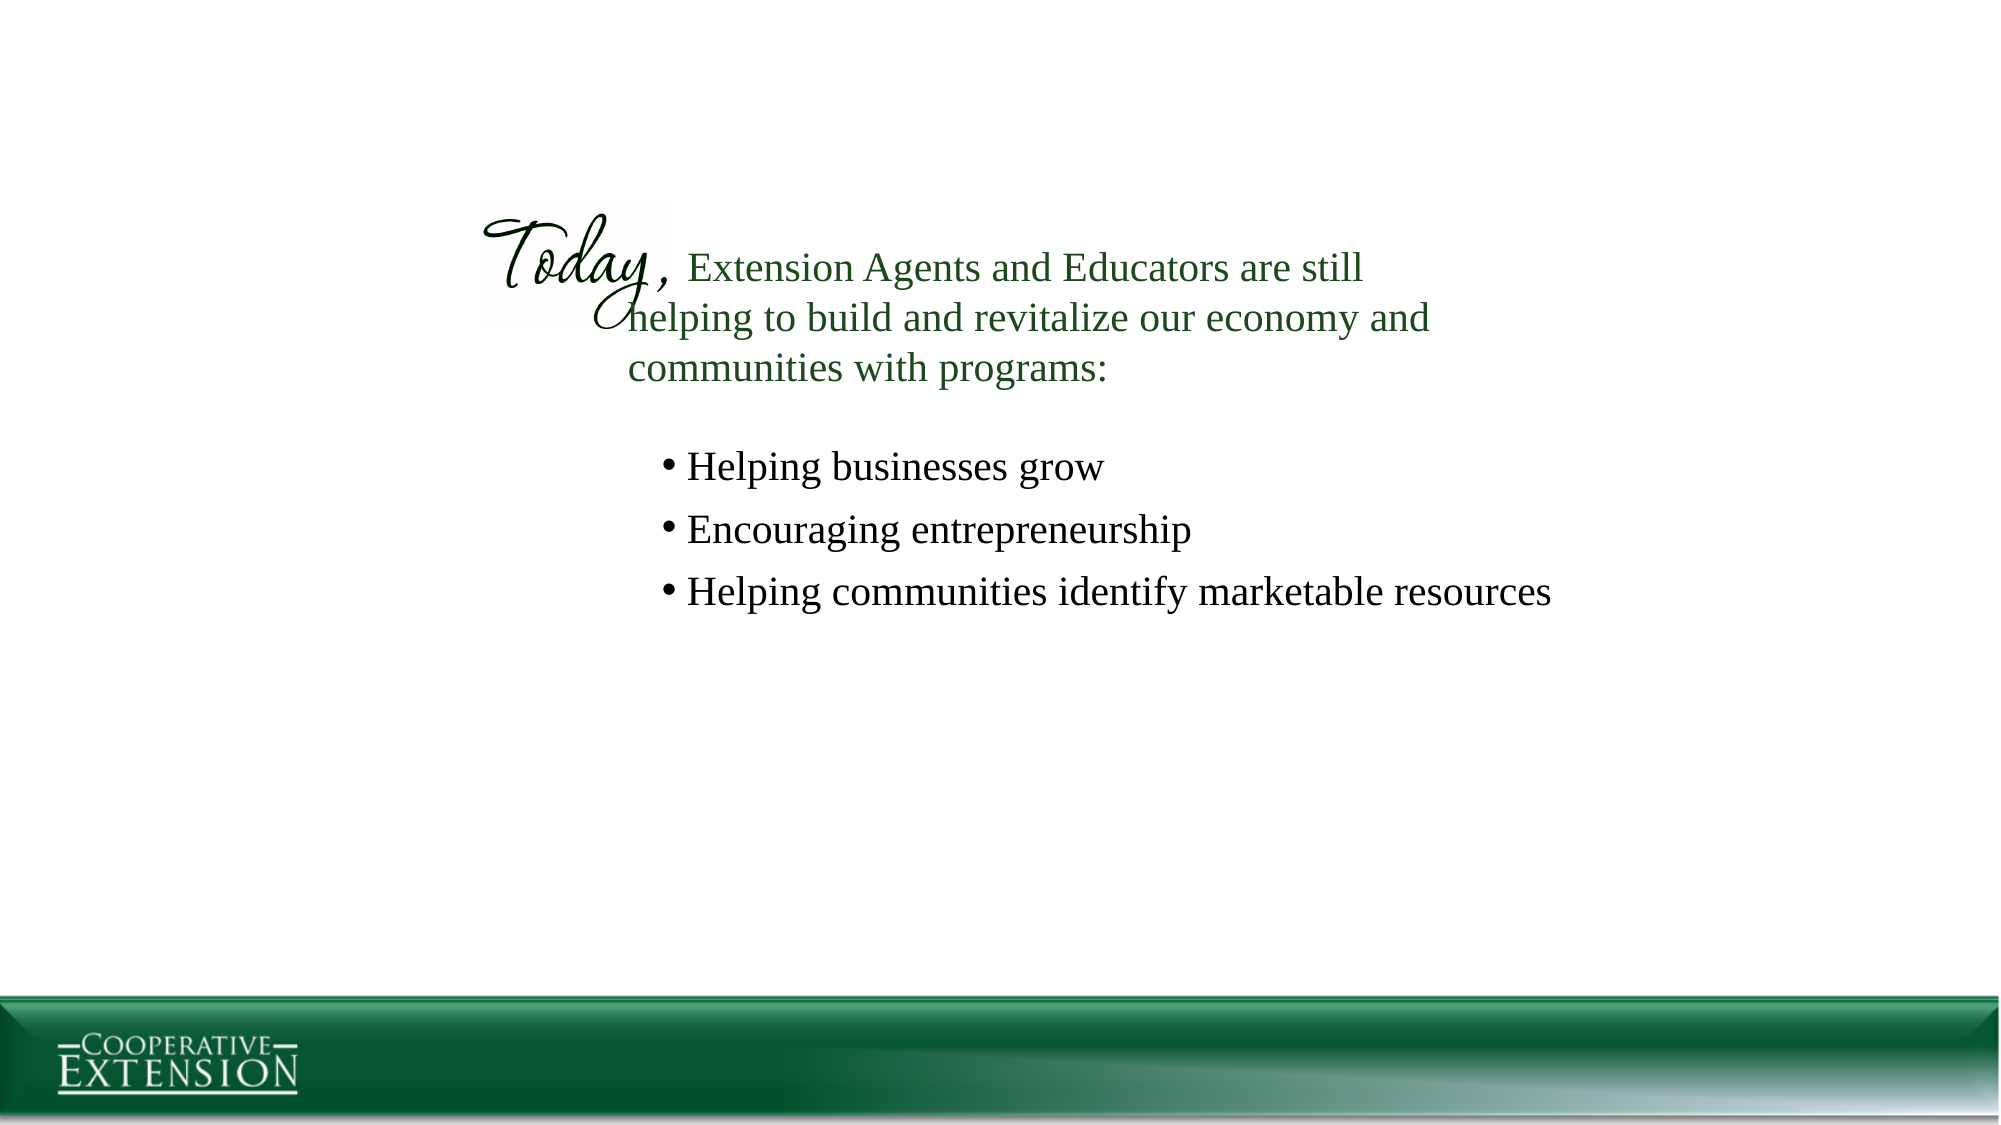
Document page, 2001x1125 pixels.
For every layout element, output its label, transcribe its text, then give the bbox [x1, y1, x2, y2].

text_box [481, 194, 1484, 399]
picture [0, 0, 2001, 1125]
text_box Helping businesses grow Encouraging entrepreneurship Helping communities identify marketable resources [647, 431, 1707, 622]
